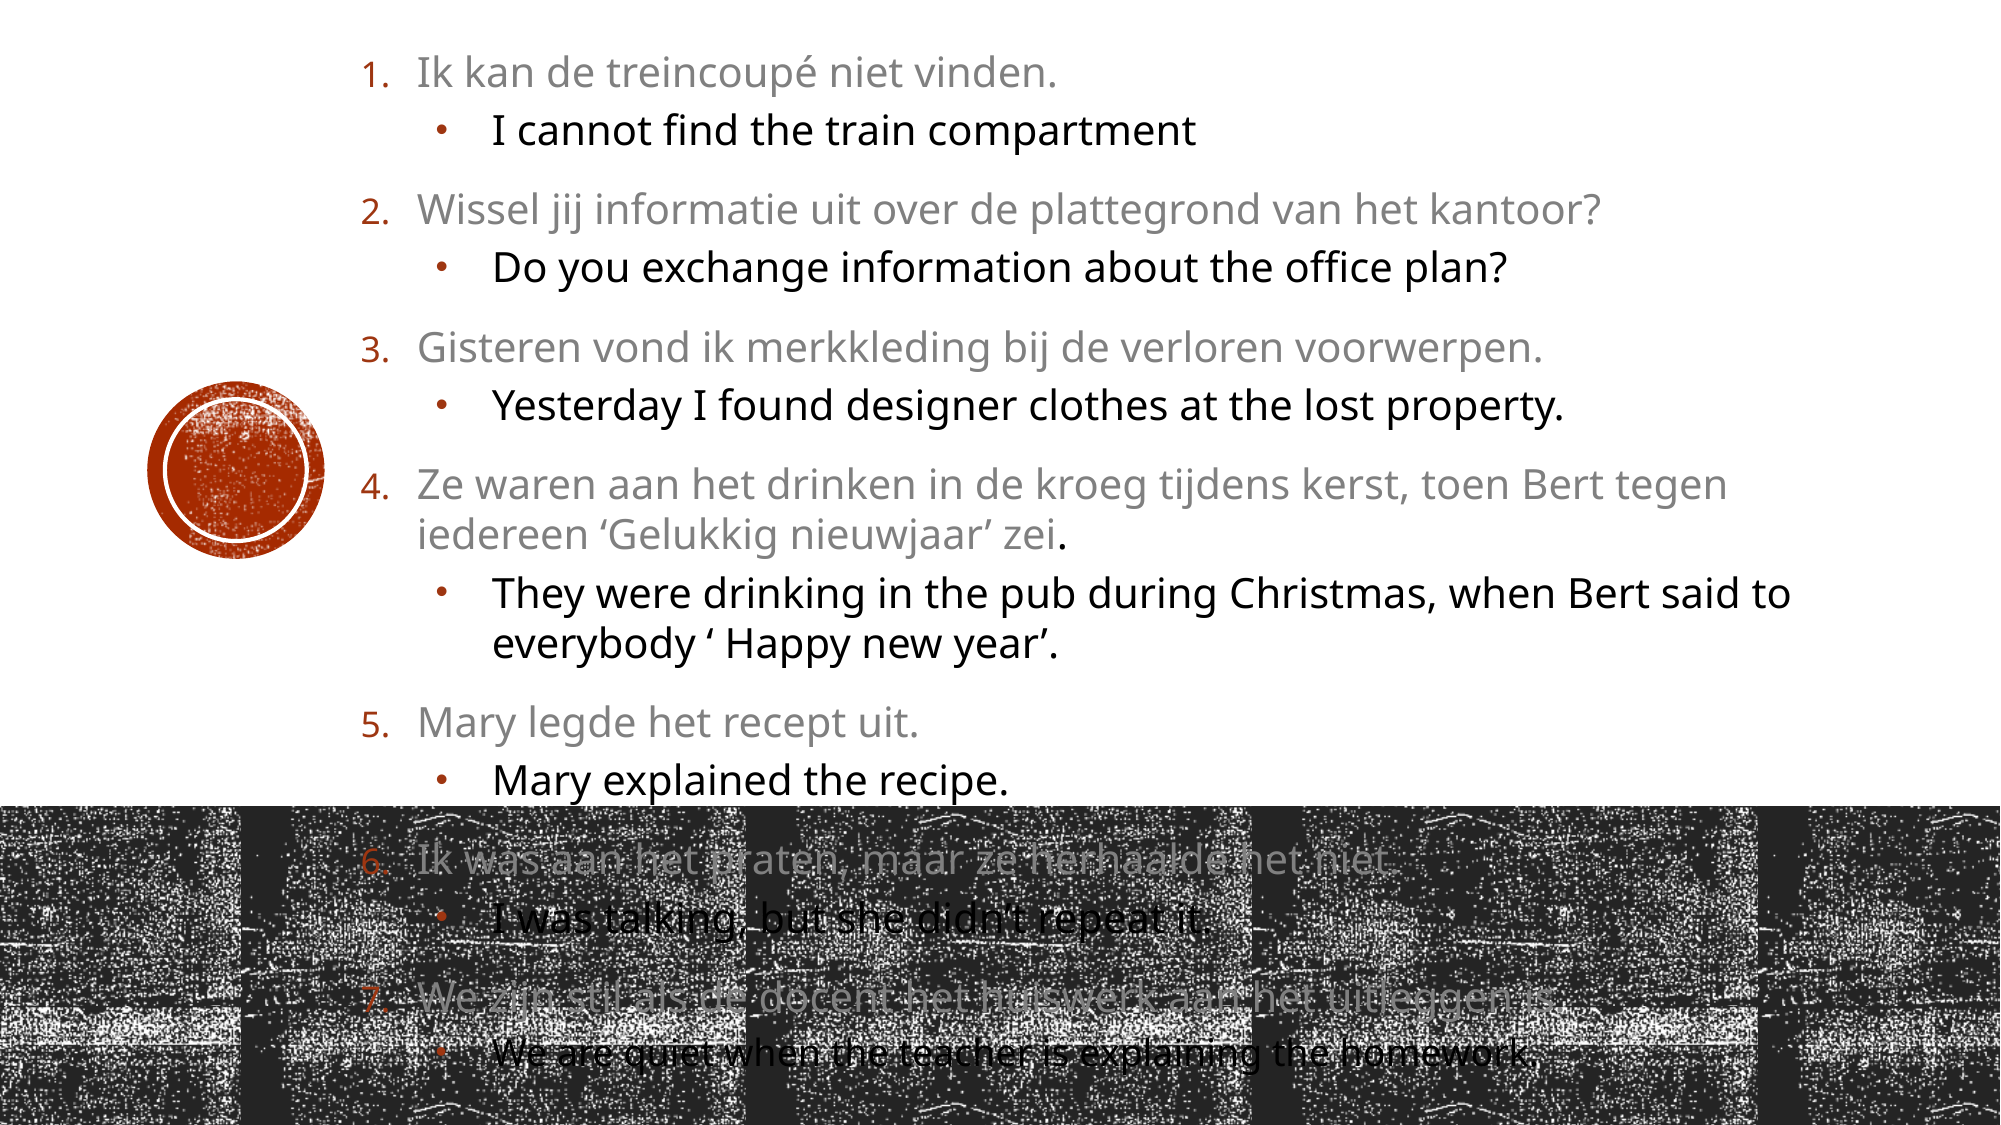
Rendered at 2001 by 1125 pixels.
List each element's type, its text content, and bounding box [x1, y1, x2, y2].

list Ik kan de treincoupé niet vinden. I cannot find the train compartment Wissel jij informatie uit over de plattegrond van het kantoor? Do you exchange information about the office plan? Gisteren vond ik merkkleding bij de verloren voorwerpen. Yesterday I found designer clothes at the lost property. Ze waren aan het drinken in de kroeg tijdens kerst, toen Bert tegen iedereen ‘Gelukkig nieuwjaar’ zei. They were drinking in the pub during Christmas, when Bert said to everybody ‘ Happy new year’. Mary legde het recept uit. Mary explained the recipe. Ik was aan het praten, maar ze herhaalde het niet. I was talking, but she didn’t repeat it. We zijn stil als de docent het huiswerk aan het uitleggen is. We are quiet when the teacher is explaining the homework. [345, 37, 1831, 605]
